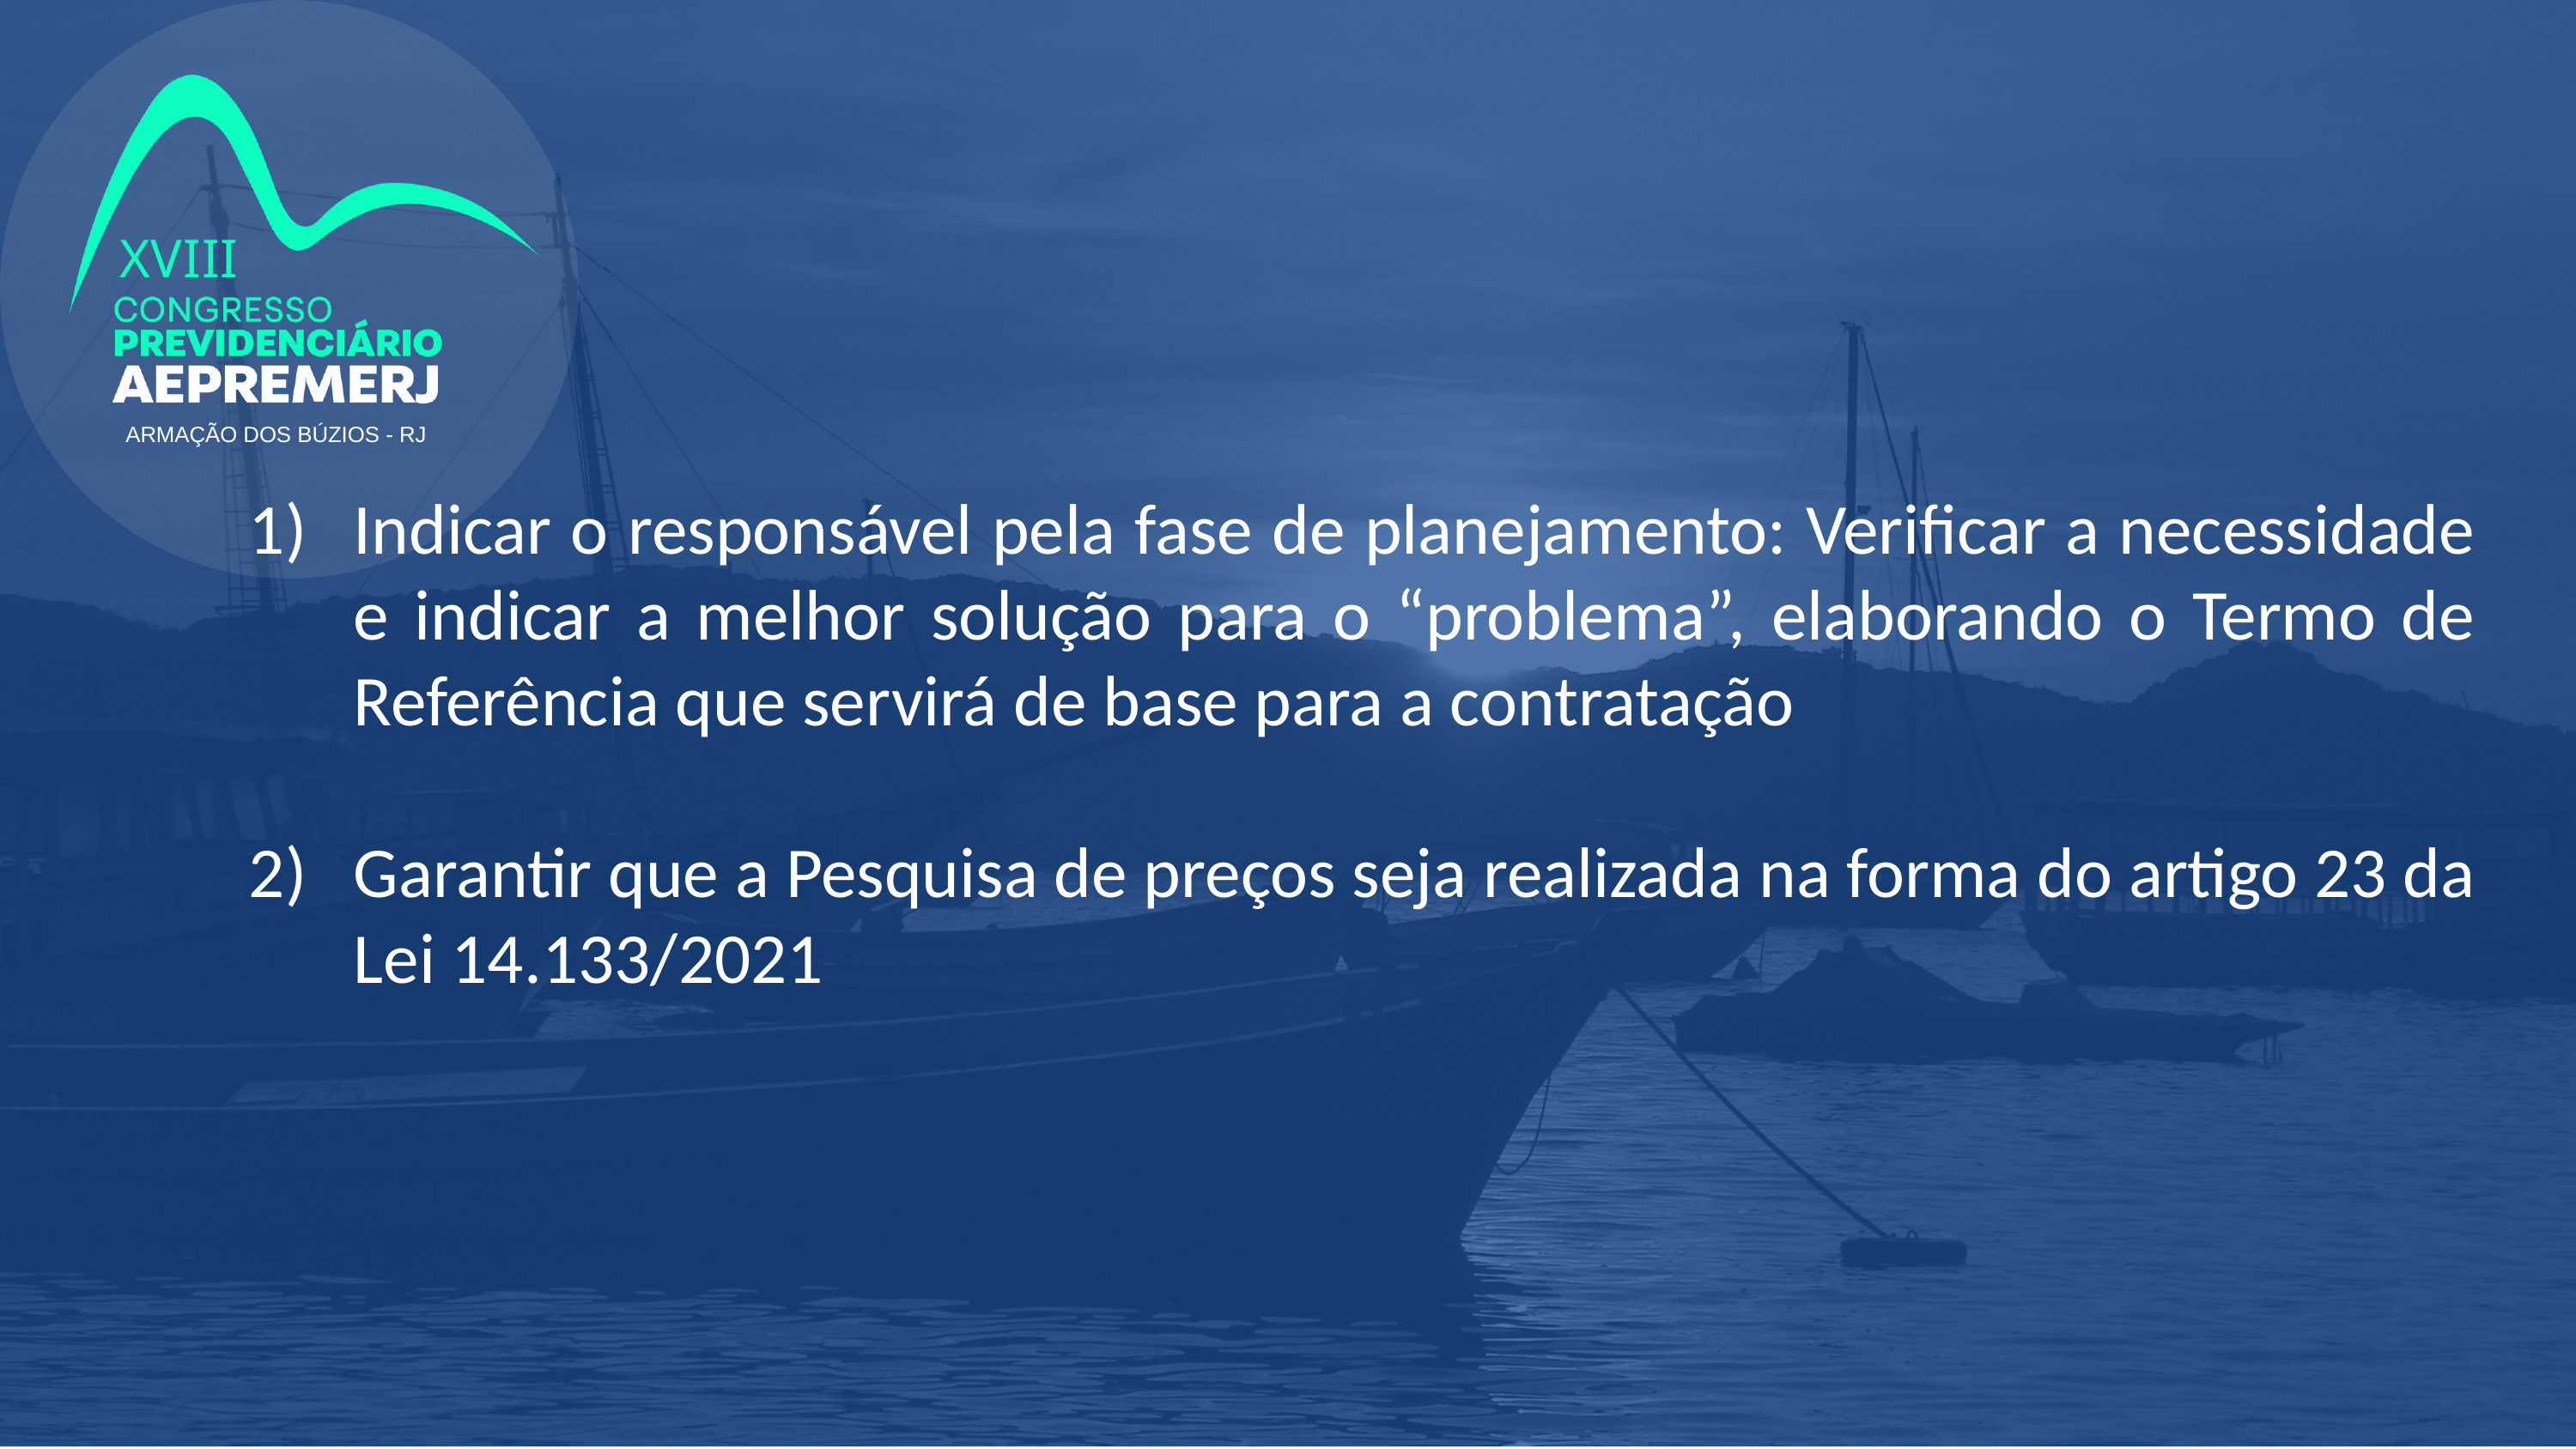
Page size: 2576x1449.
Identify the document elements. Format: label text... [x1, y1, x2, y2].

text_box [0, 0, 580, 579]
text_box Indicar o responsável pela fase de planejamento: Verificar a necessidade e indicar a melhor solução para o “problema”, elaborando o Termo de Referência que servirá de base para a contratação Garantir que a Pesquisa de preços seja realizada na forma do artigo 23 da Lei 14.133/2021 [235, 476, 2490, 1004]
text_box [0, 0, 2576, 1446]
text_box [60, 74, 544, 447]
